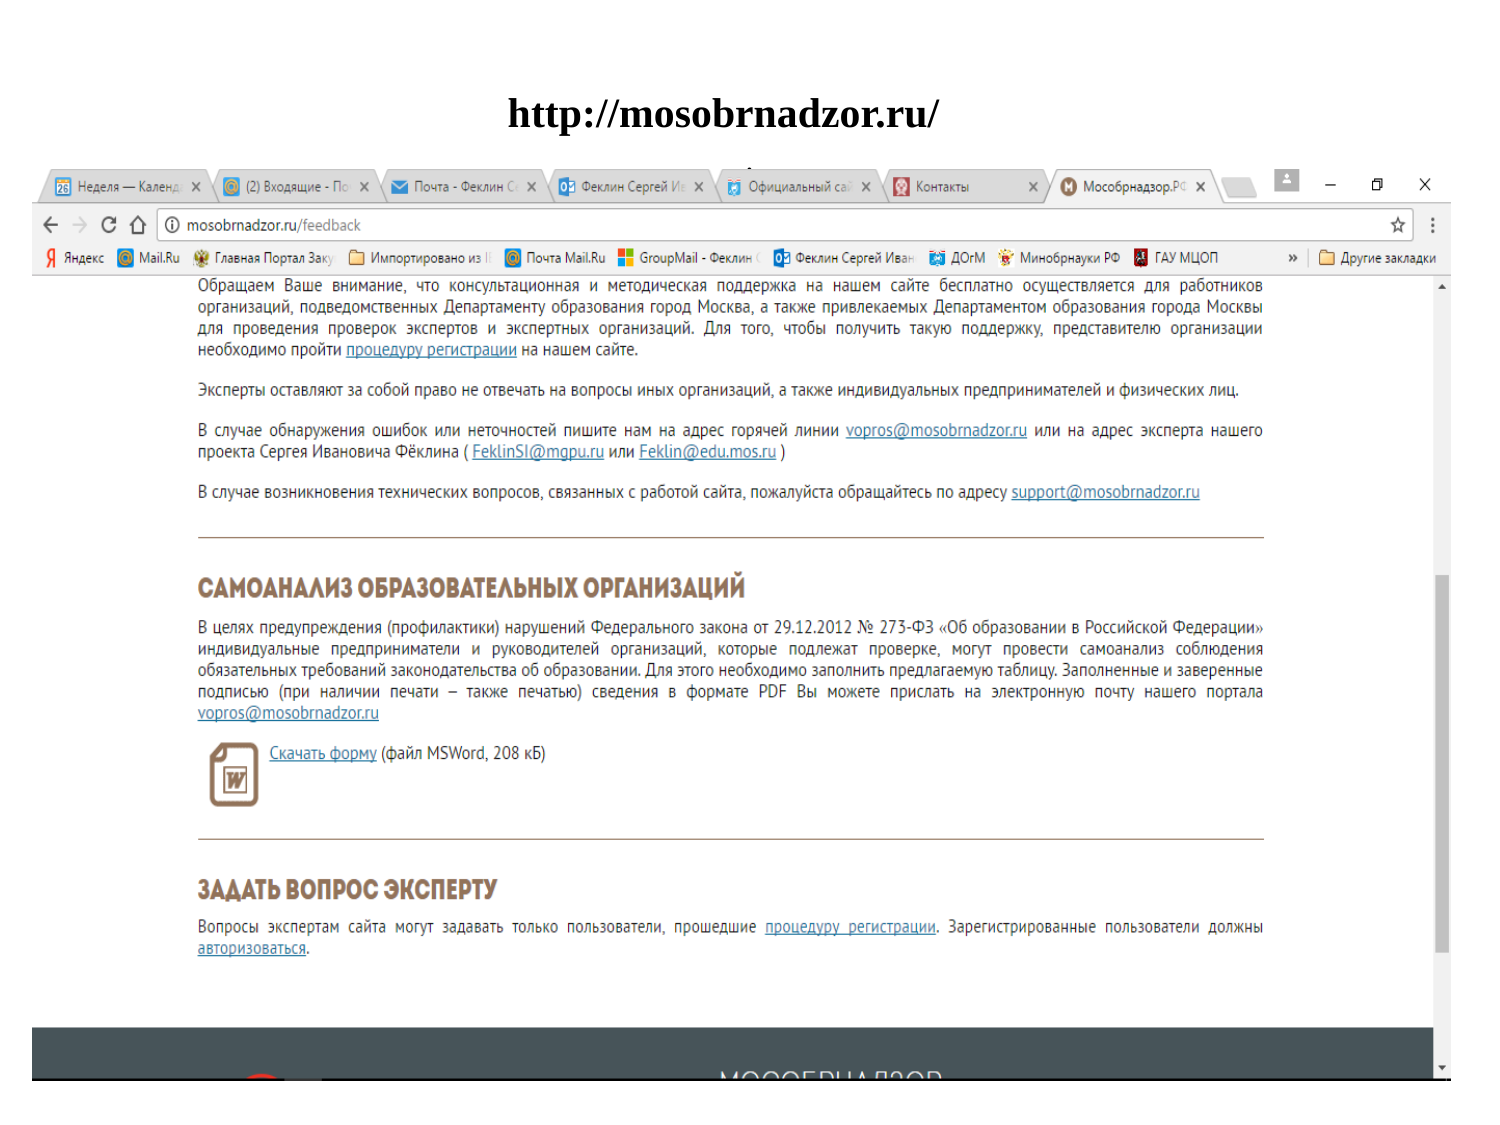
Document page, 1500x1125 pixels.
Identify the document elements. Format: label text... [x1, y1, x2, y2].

picture [31, 169, 1451, 1082]
text_box . [32, 139, 1467, 202]
text_box http://mosobrnadzor.ru/ [492, 78, 955, 144]
